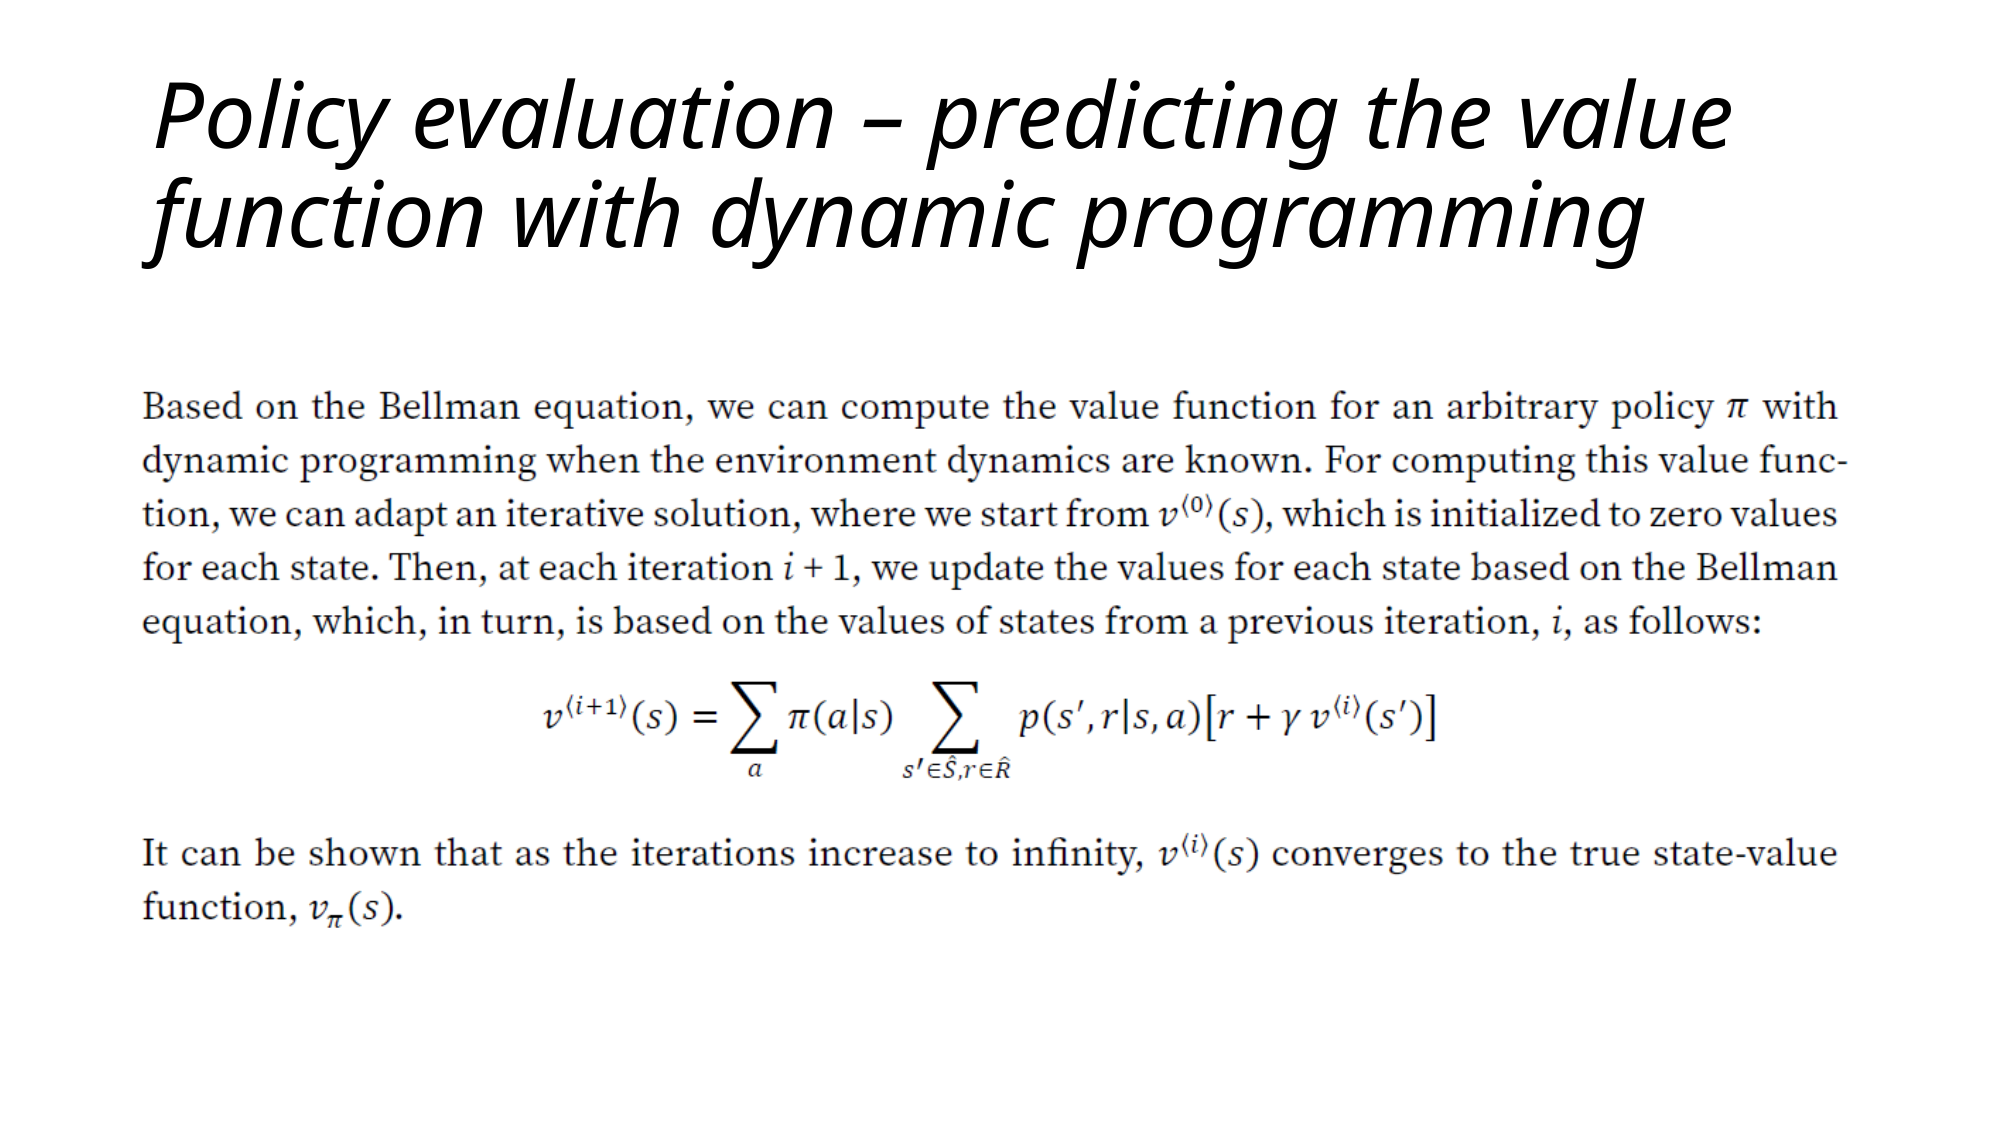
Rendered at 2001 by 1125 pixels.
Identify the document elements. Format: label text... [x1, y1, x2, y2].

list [137, 377, 1863, 935]
title Policy evaluation – predicting the value function with dynamic programming [137, 59, 1863, 278]
